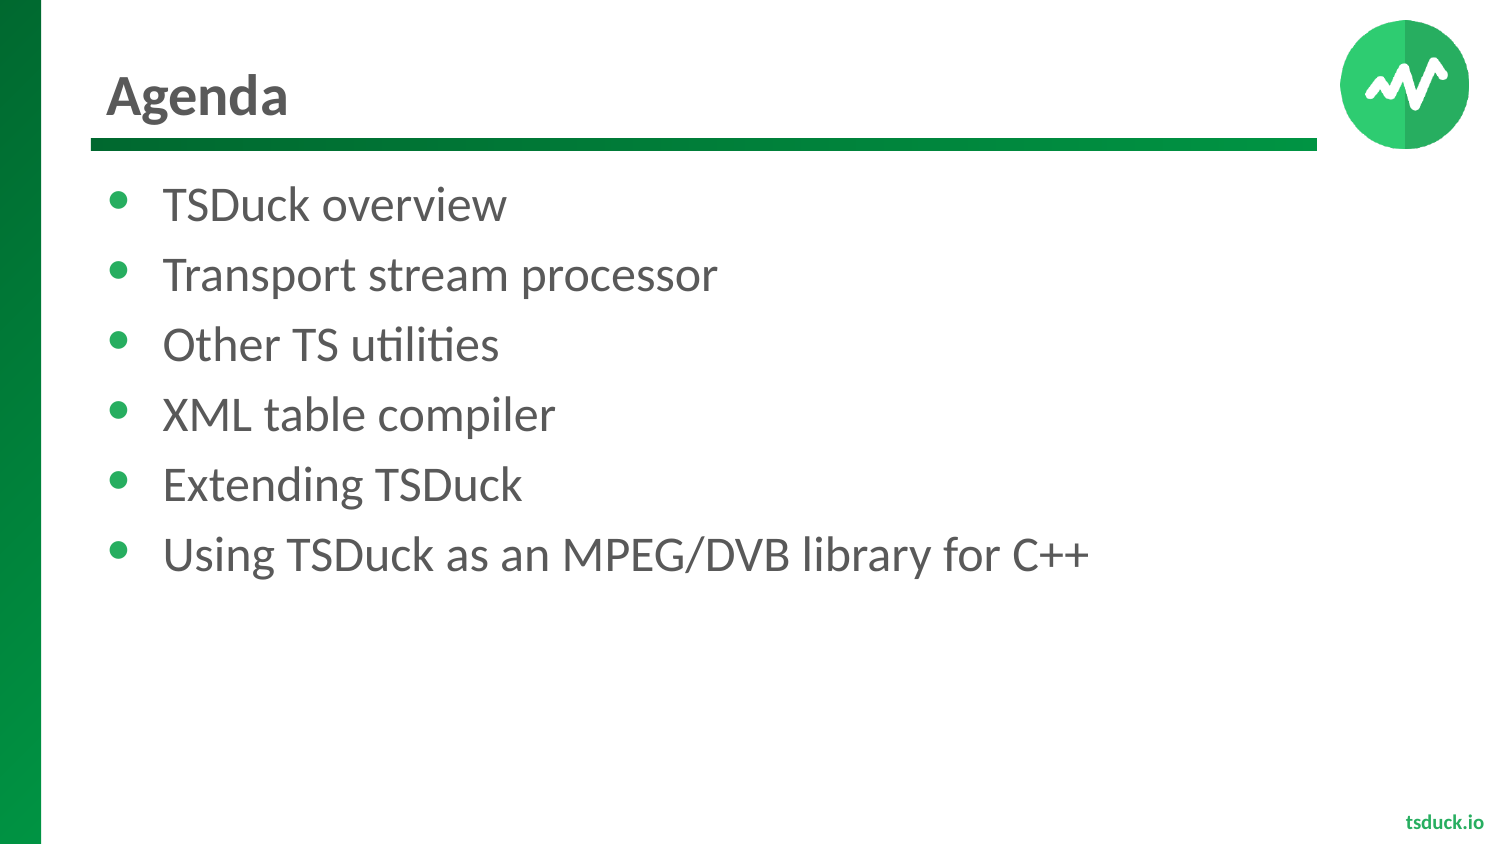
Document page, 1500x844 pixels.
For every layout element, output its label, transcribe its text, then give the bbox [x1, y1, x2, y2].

title Agenda [91, 38, 1333, 146]
picture [1340, 20, 1469, 149]
list TSDuck overview Transport stream processor Other TS utilities XML table compiler Extending TSDuck Using TSDuck as an MPEG/DVB library for C++ [91, 164, 1454, 759]
